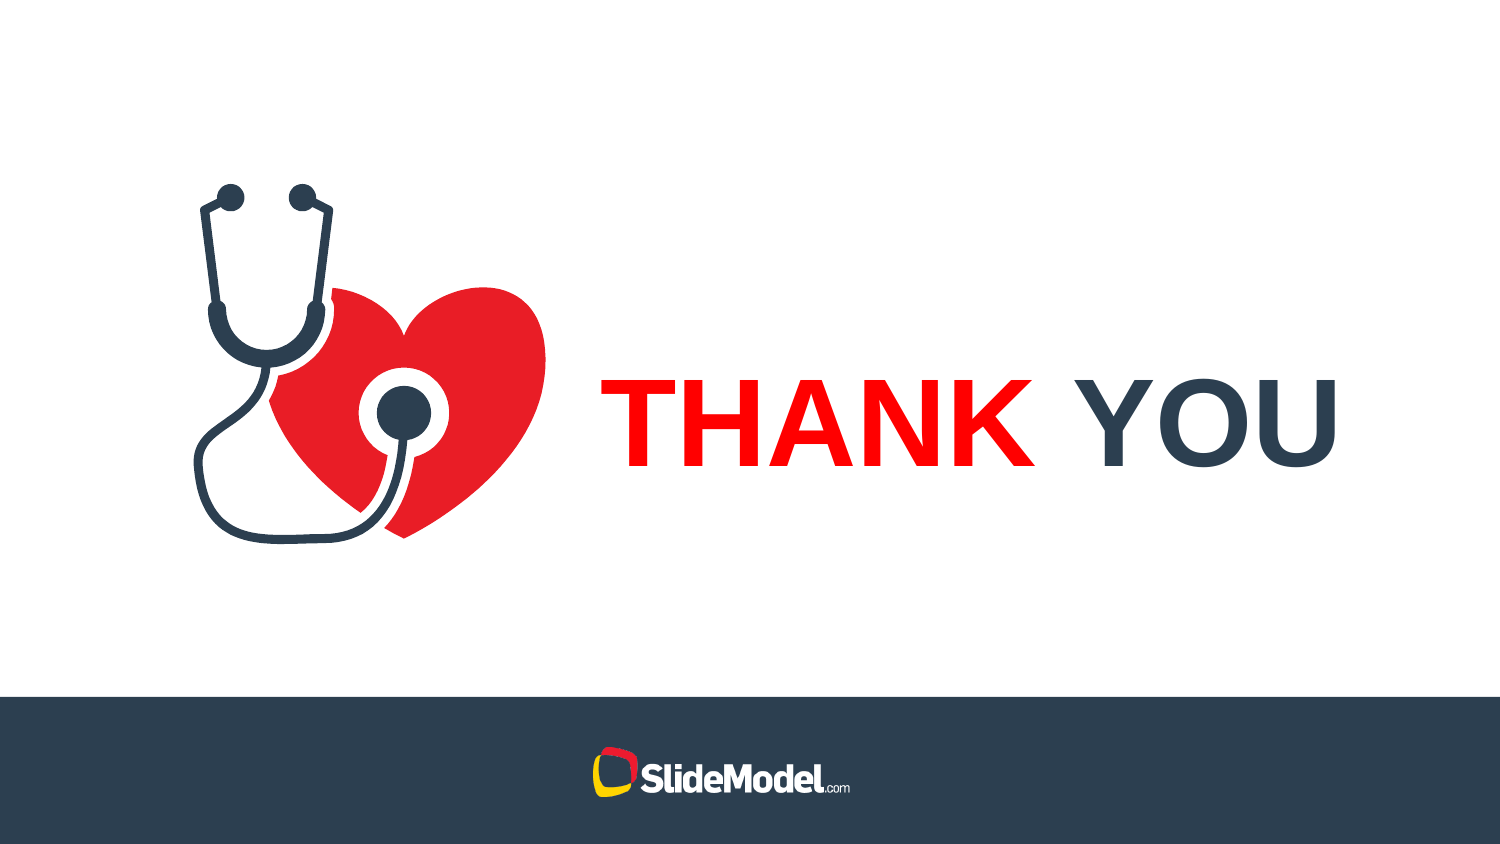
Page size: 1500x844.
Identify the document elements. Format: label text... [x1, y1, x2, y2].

text_box THANK YOU [584, 373, 1438, 460]
text_box [0, 696, 1500, 844]
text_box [193, 171, 550, 560]
picture [591, 747, 850, 797]
